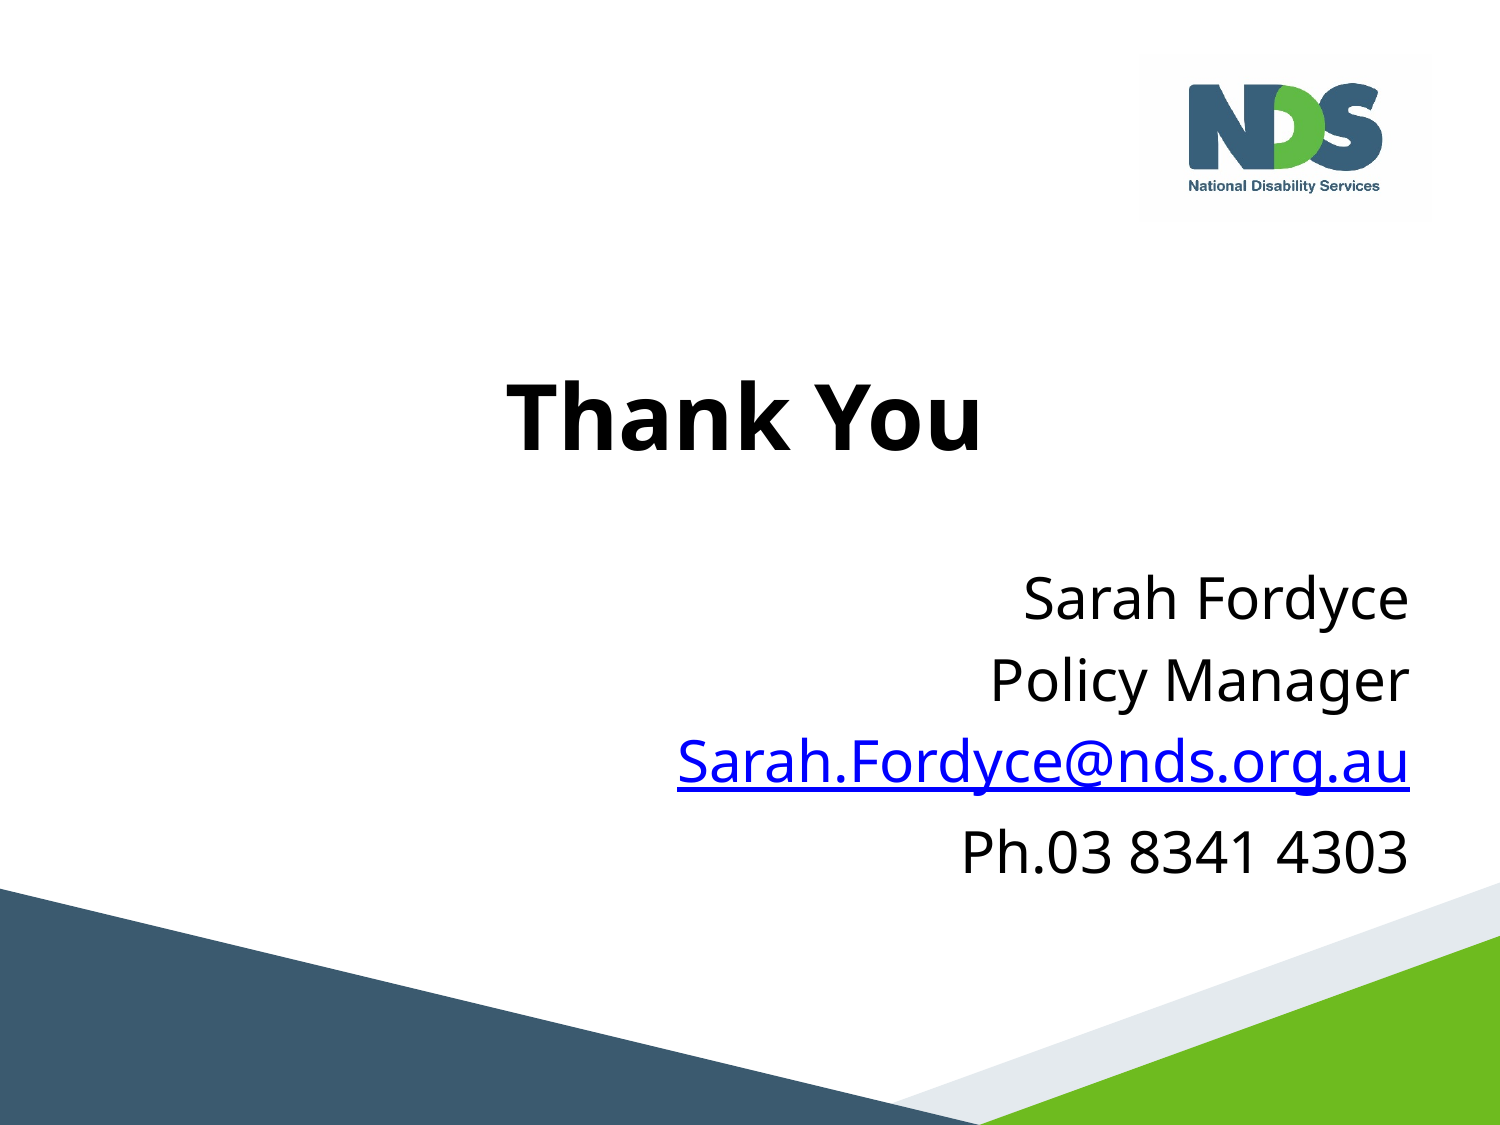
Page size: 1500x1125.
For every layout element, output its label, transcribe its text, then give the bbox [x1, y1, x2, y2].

picture [1139, 54, 1432, 222]
list Thank You Sarah Fordyce Policy Manager Sarah.Fordyce@nds.org.au Ph.03 8341 4303 [64, 262, 1425, 1125]
